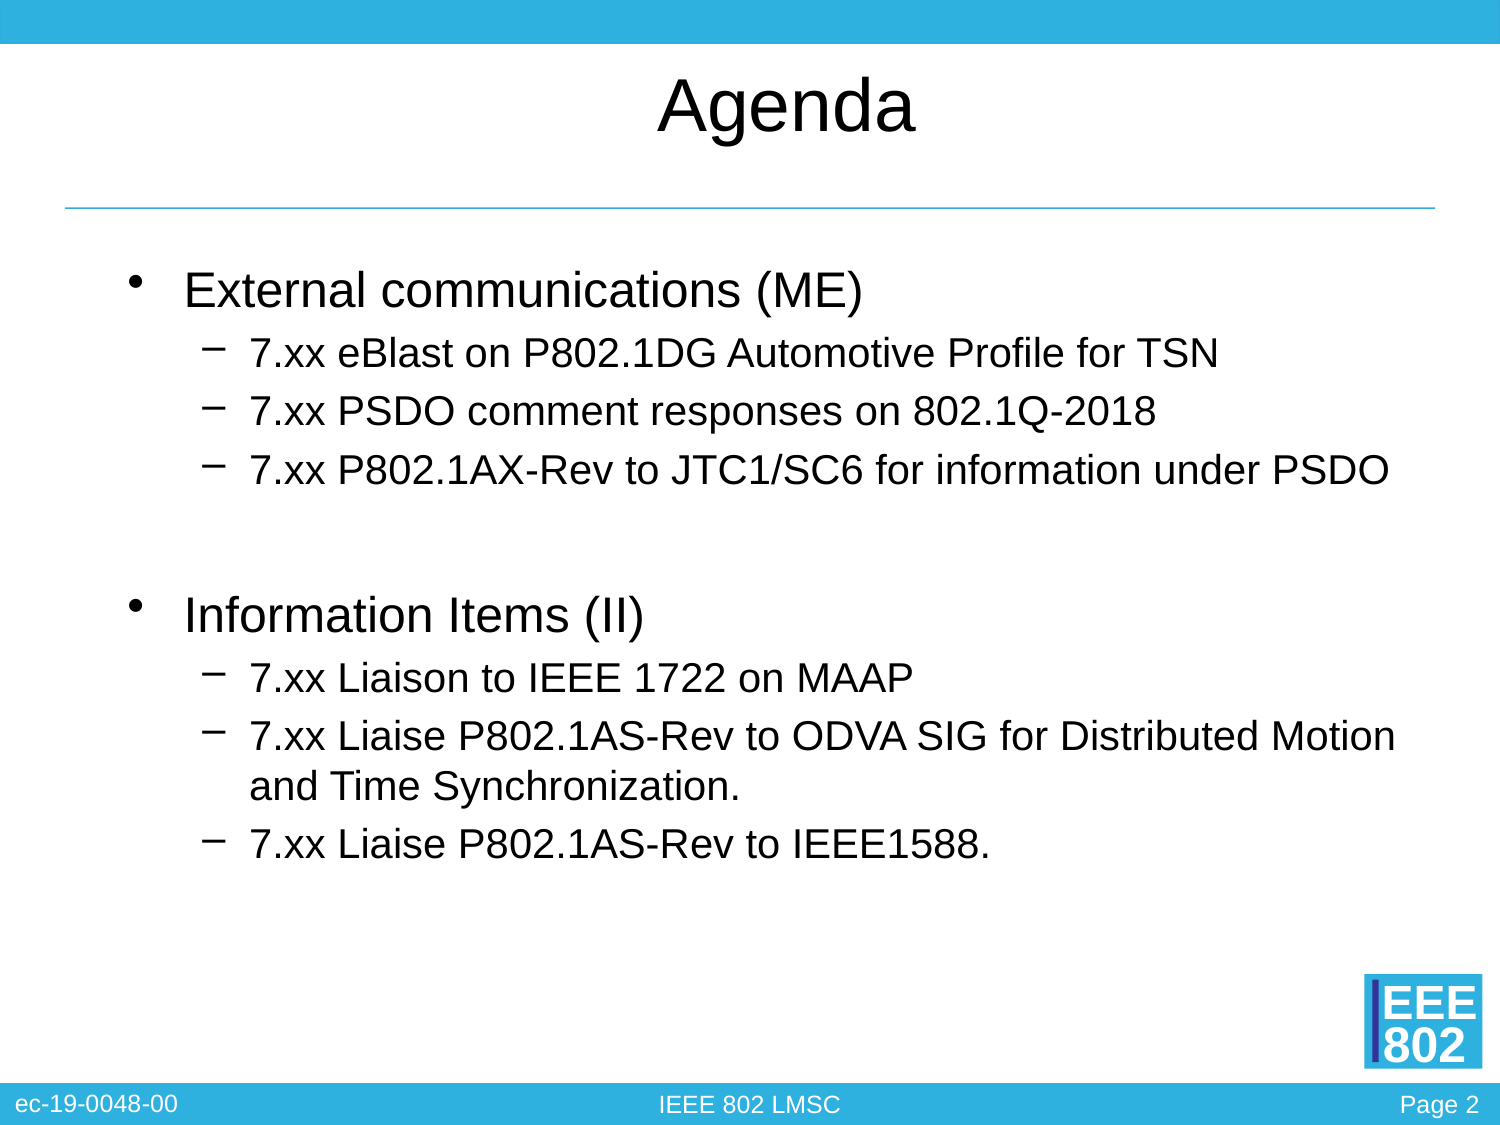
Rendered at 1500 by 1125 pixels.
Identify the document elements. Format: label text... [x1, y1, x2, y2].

title Agenda [159, 7, 1435, 195]
list External communications (ME) 7.xx eBlast on P802.1DG Automotive Profile for TSN 7.xx PSDO comment responses on 802.1Q-2018 7.xx P802.1AX-Rev to JTC1/SC6 for information under PSDO Information Items (II) 7.xx Liaison to IEEE 1722 on MAAP 7.xx Liaise P802.1AS-Rev to ODVA SIG for Distributed Motion and Time Synchronization. 7.xx Liaise P802.1AS-Rev to IEEE1588. [112, 249, 1447, 1000]
